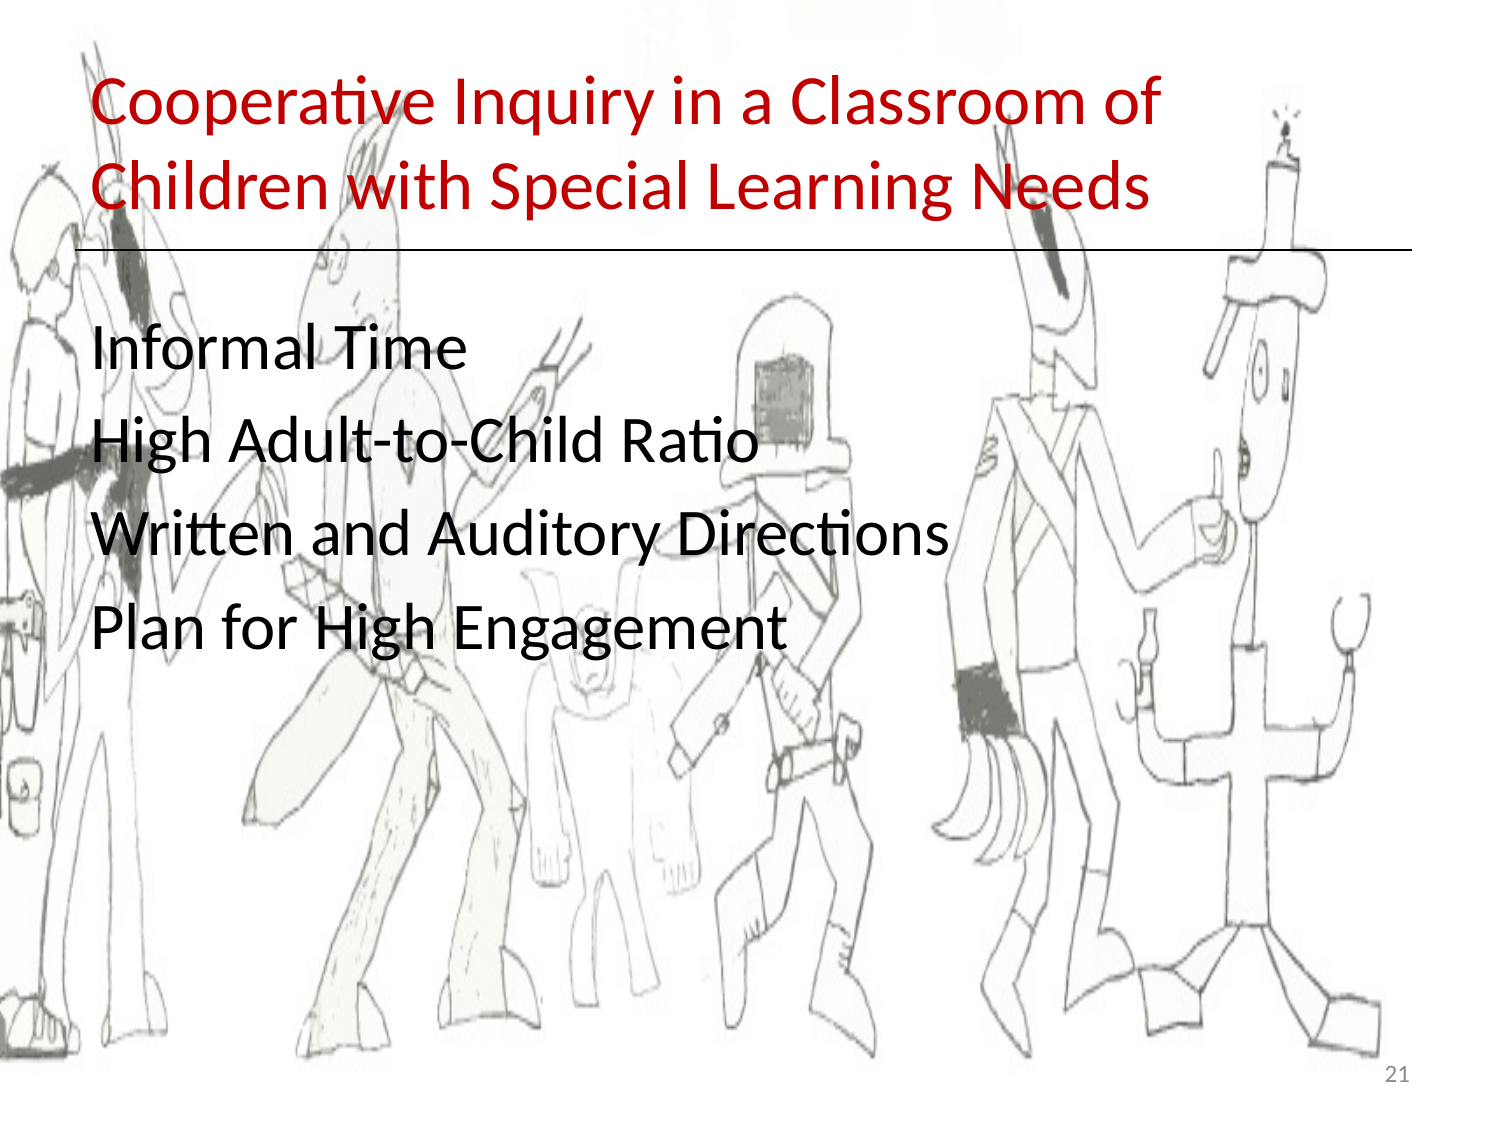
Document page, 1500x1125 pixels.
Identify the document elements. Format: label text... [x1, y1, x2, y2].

title Cooperative Inquiry in a Classroom of Children with Special Learning Needs [75, 45, 1425, 233]
list Informal Time High Adult-to-Child Ratio Written and Auditory Directions Plan for High Engagement [75, 295, 1425, 1038]
picture [0, 0, 1500, 1125]
slide_number 21 [1074, 1042, 1425, 1103]
